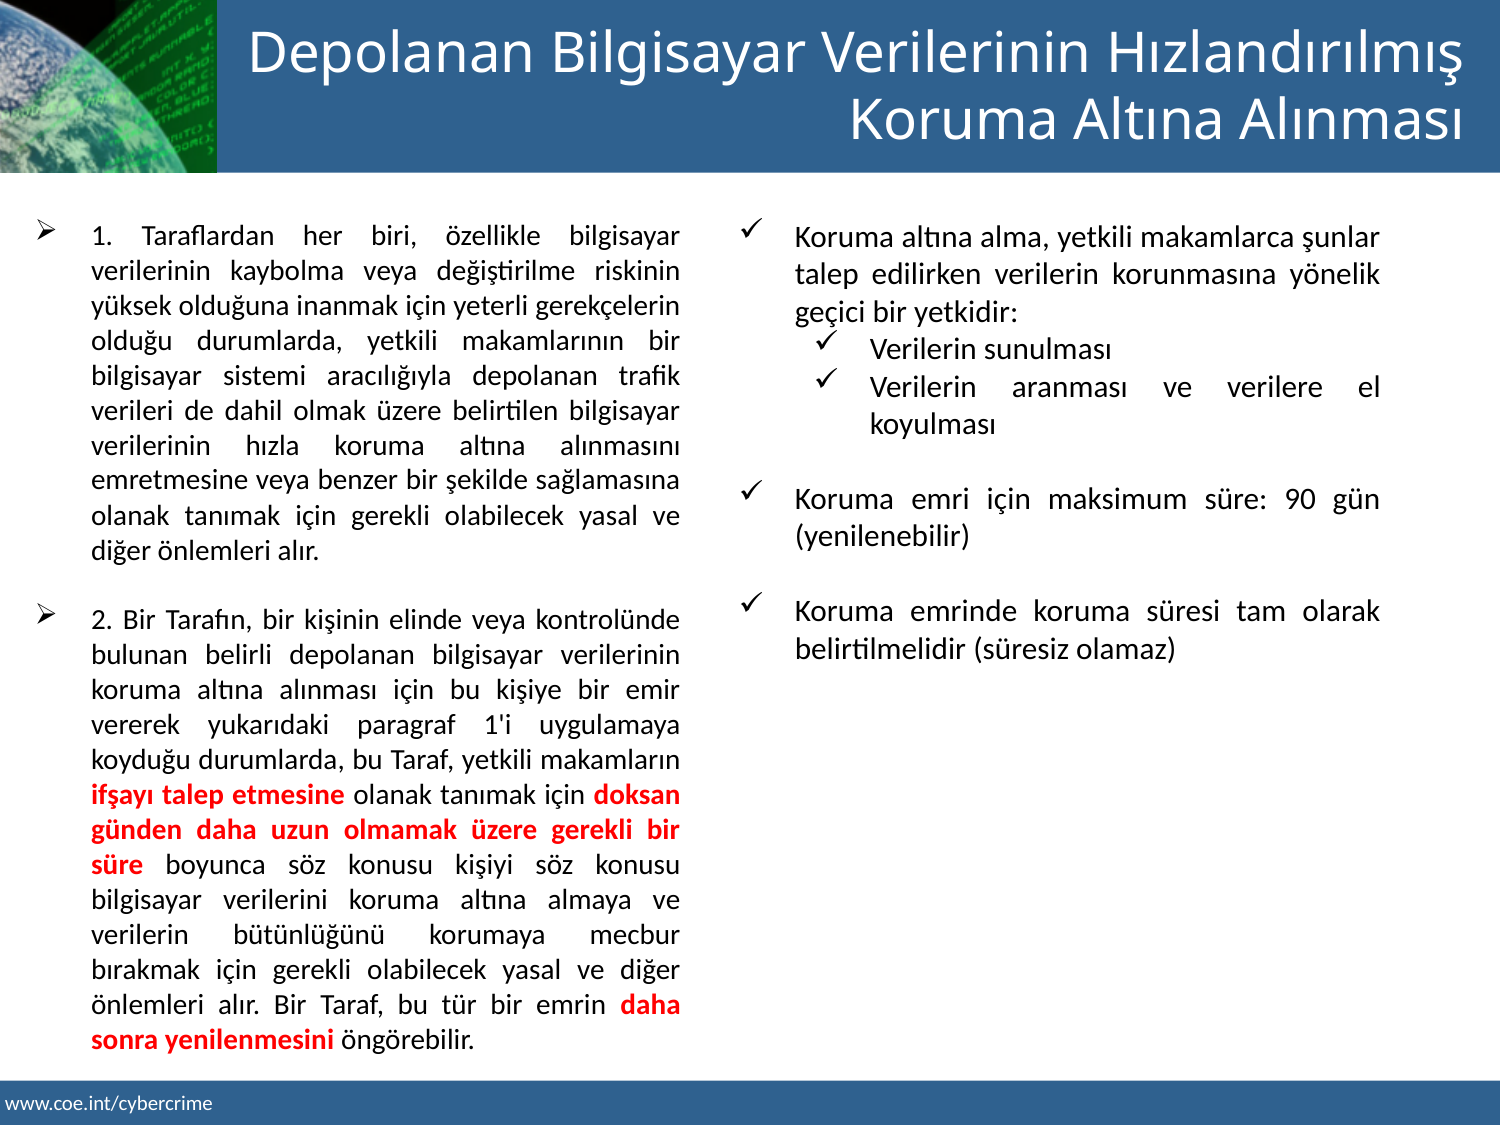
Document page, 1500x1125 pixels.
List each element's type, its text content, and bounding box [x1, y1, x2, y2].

text_box Koruma altına alma, yetkili makamlarca şunlar talep edilirken verilerin korunmasına yönelik geçici bir yetkidir: Verilerin sunulması Verilerin aranması ve verilere el koyulması Koruma emri için maksimum süre: 90 gün (yenilenebilir) Koruma emrinde koruma süresi tam olarak belirtilmelidir (süresiz olamaz) [723, 208, 1397, 673]
picture [0, 0, 217, 173]
text_box 1. Taraflardan her biri, özellikle bilgisayar verilerinin kaybolma veya değiştirilme riskinin yüksek olduğuna inanmak için yeterli gerekçelerin olduğu durumlarda, yetkili makamlarının bir bilgisayar sistemi aracılığıyla depolanan trafik verileri de dahil olmak üzere belirtilen bilgisayar verilerinin hızla koruma altına alınmasını emretmesine veya benzer bir şekilde sağlamasına olanak tanımak için gerekli olabilecek yasal ve diğer önlemleri alır. 2. Bir Tarafın, bir kişinin elinde veya kontrolünde bulunan belirli depolanan bilgisayar verilerinin koruma altına alınması için bu kişiye bir emir vererek yukarıdaki paragraf 1'i uygulamaya koyduğu durumlarda, bu Taraf, yetkili makamların ifşayı talep etmesine olanak tanımak için doksan günden daha uzun olmamak üzere gerekli bir süre boyunca söz konusu kişiyi söz konusu bilgisayar verilerini koruma altına almaya ve verilerin bütünlüğünü korumaya mecbur bırakmak için gerekli olabilecek yasal ve diğer önlemleri alır. Bir Taraf, bu tür bir emrin daha sonra yenilenmesini öngörebilir. [19, 208, 696, 1063]
text_box Depolanan Bilgisayar Verilerinin Hızlandırılmış Koruma Altına Alınması [227, 8, 1480, 159]
